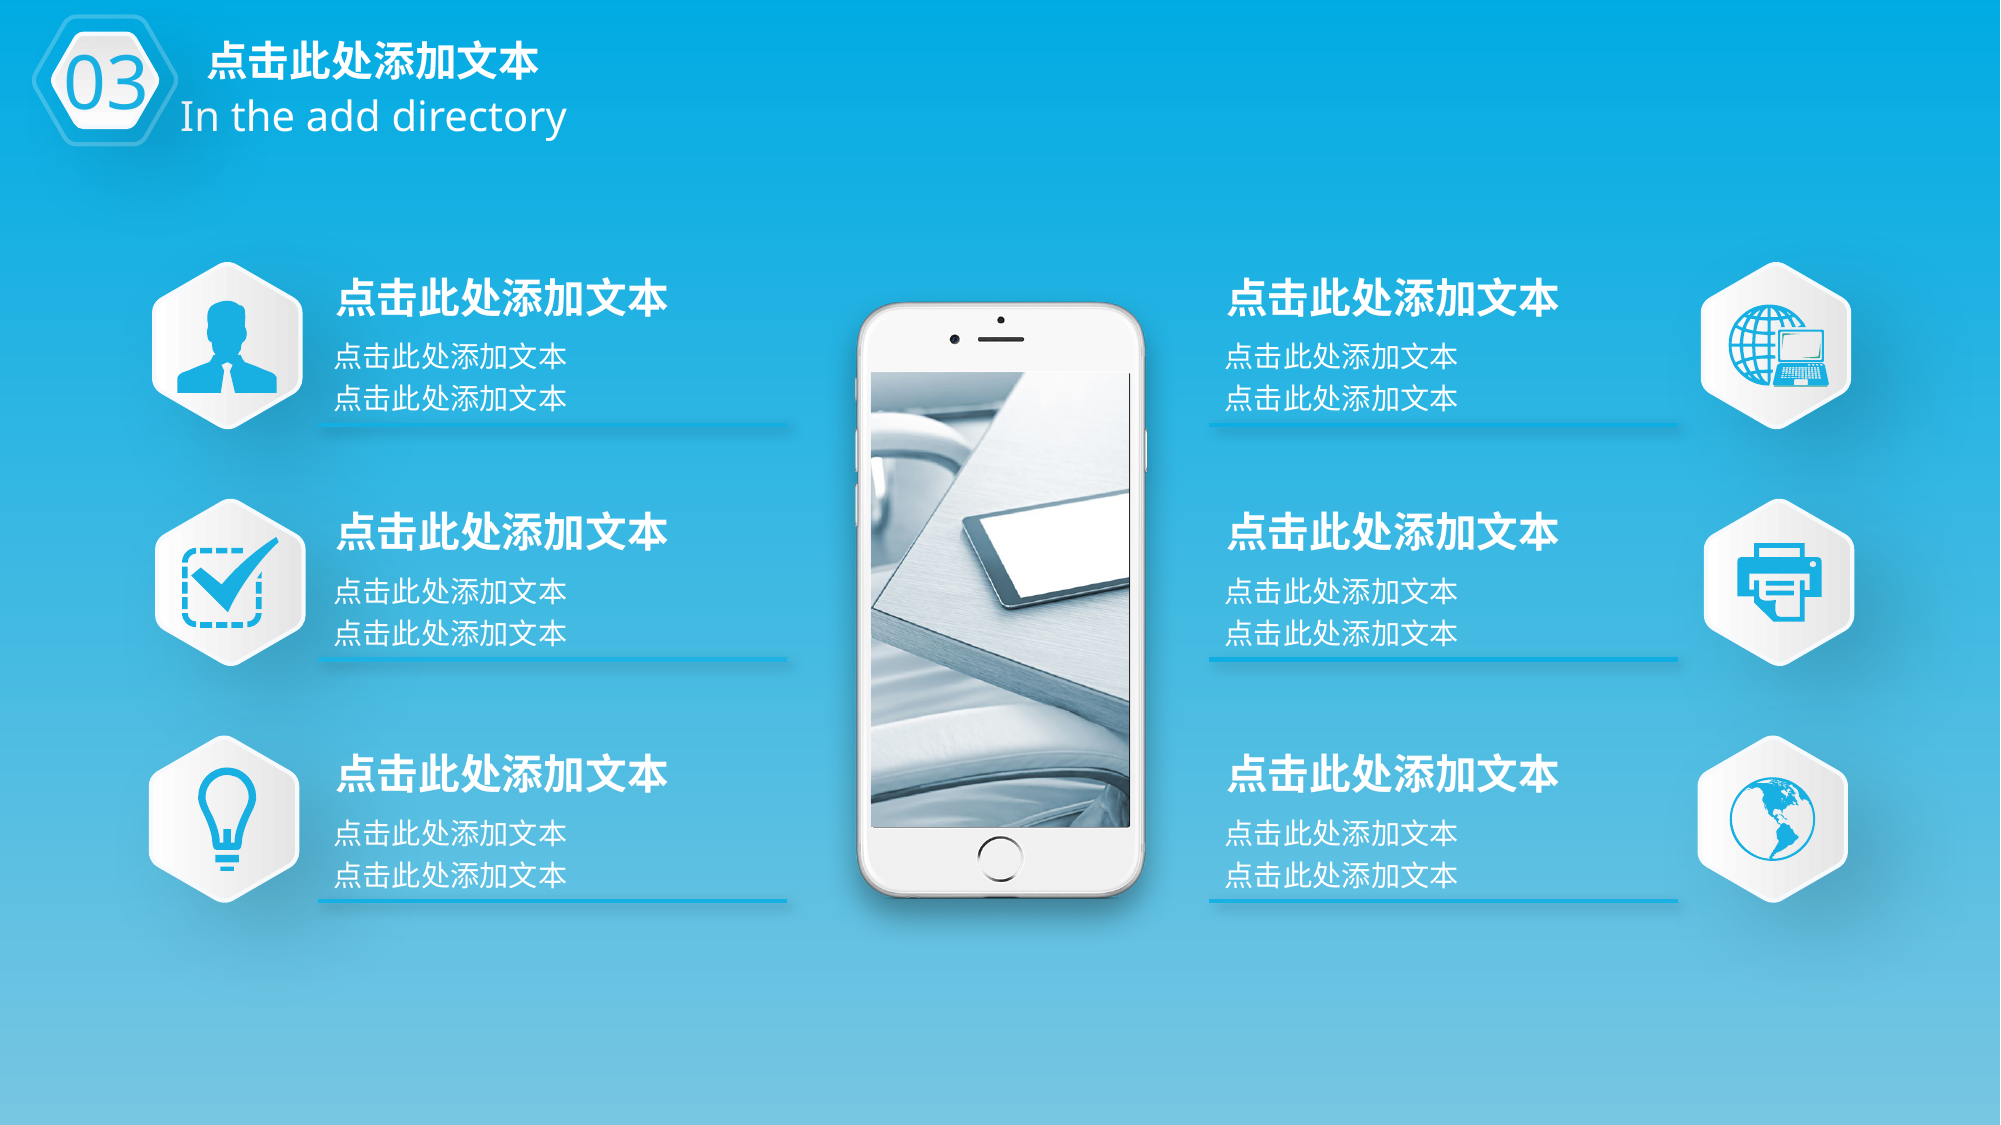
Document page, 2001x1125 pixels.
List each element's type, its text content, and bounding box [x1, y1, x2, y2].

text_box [154, 264, 301, 428]
text_box 点击此处添加文本 [320, 740, 521, 800]
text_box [34, 16, 177, 145]
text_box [157, 500, 304, 664]
text_box 点击此处添加文本 点击此处添加文本 [318, 324, 521, 423]
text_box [1699, 737, 1846, 901]
text_box In the add directory [223, 82, 582, 148]
text_box 点击此处添加文本 [1480, 264, 1576, 329]
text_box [1705, 500, 1853, 664]
text_box 点击此处添加文本 [1480, 498, 1576, 564]
text_box 点击此处添加文本 [320, 498, 521, 558]
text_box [150, 737, 298, 901]
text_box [521, 257, 1480, 978]
text_box 点击此处添加文本 点击此处添加文本 [318, 558, 521, 657]
text_box 点击此处添加文本 [320, 264, 521, 324]
text_box 点击此处添加文本 [191, 27, 556, 82]
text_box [1702, 264, 1850, 428]
text_box 点击此处添加文本 点击此处添加文本 [318, 800, 521, 899]
text_box 点击此处添加文本 [1480, 740, 1576, 806]
